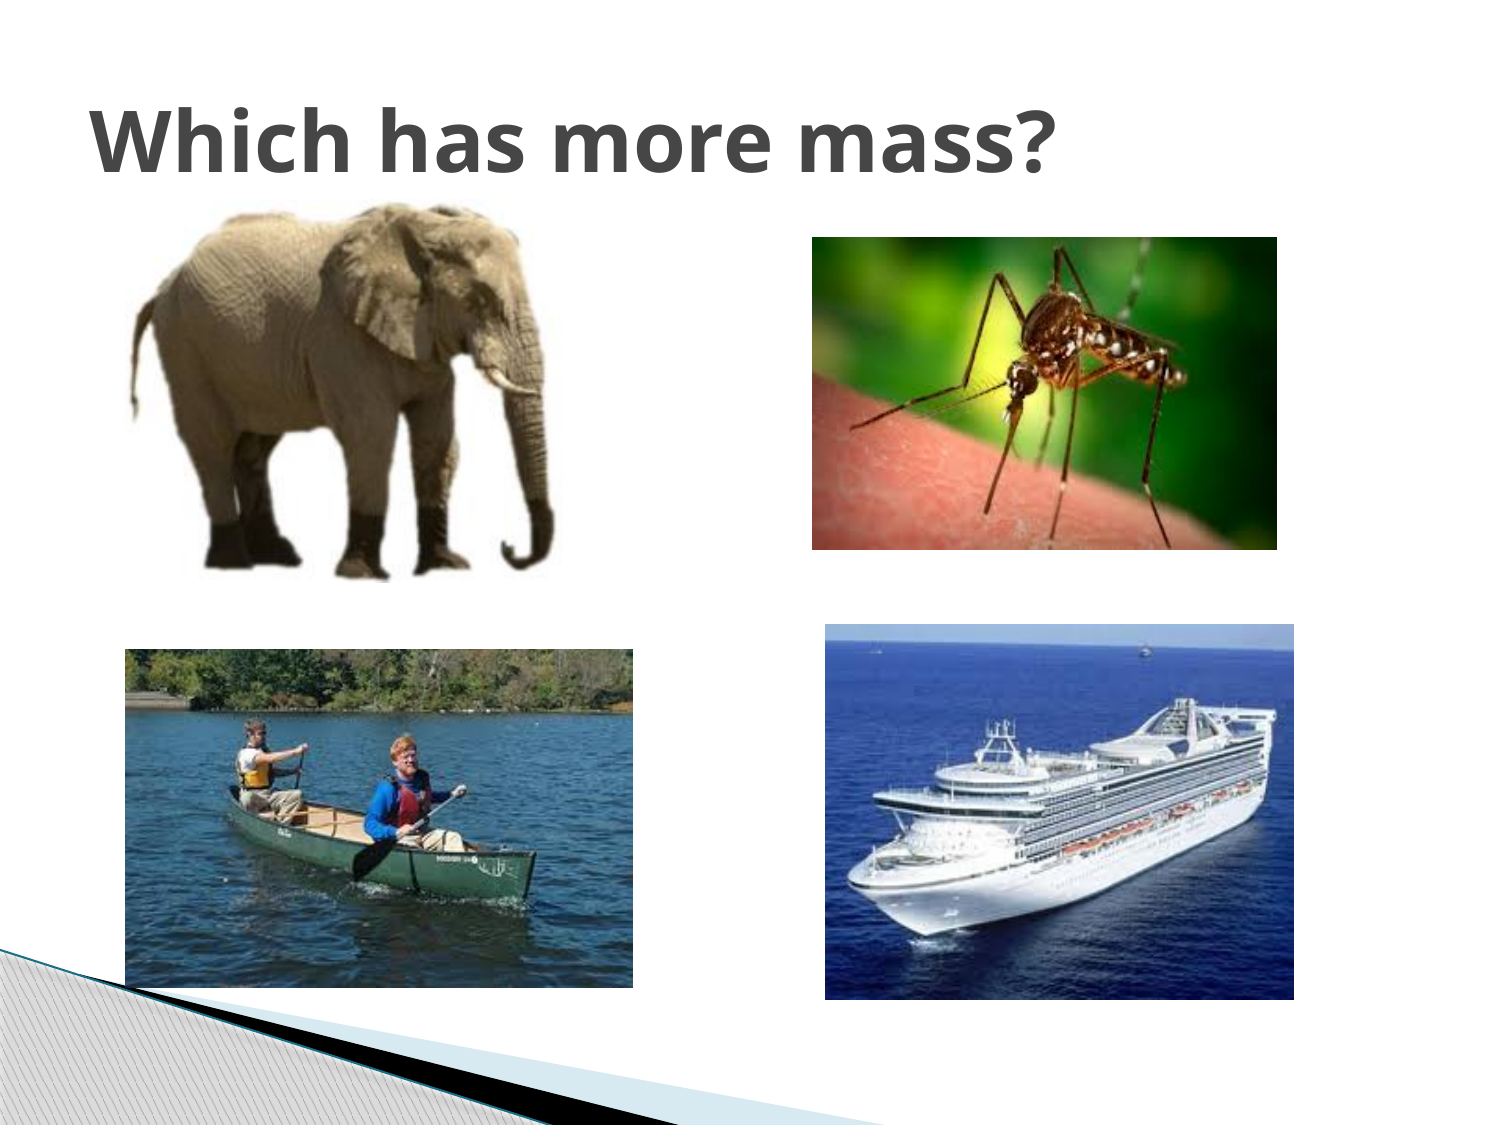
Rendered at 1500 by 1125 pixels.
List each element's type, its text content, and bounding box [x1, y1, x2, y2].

picture [812, 237, 1277, 551]
title Which has more mass? [75, 45, 1425, 233]
picture [124, 649, 633, 988]
picture [824, 624, 1294, 1001]
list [124, 199, 563, 583]
